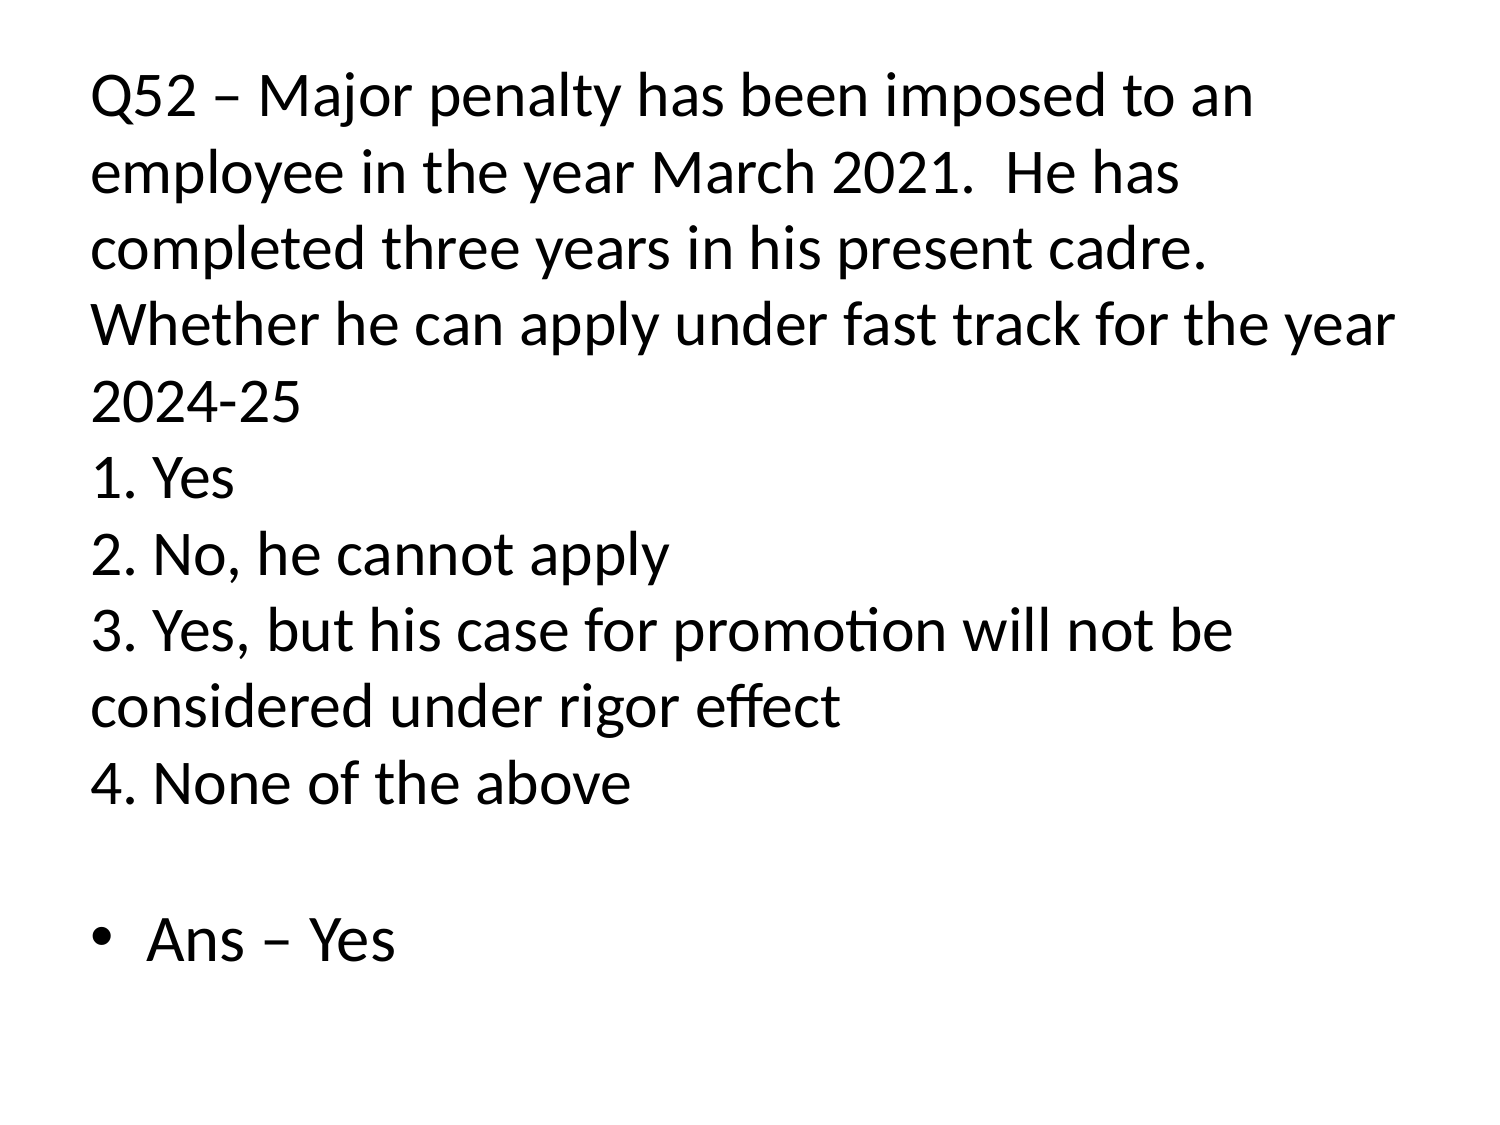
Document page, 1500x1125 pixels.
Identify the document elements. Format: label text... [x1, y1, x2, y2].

list Ans – Yes [75, 887, 1425, 1005]
title Q52 – Major penalty has been imposed to an employee in the year March 2021. He has completed three years in his present cadre. Whether he can apply under fast track for the year 2024-25 1. Yes 2. No, he cannot apply 3. Yes, but his case for promotion will not be considered under rigor effect 4. None of the above [75, 45, 1425, 825]
